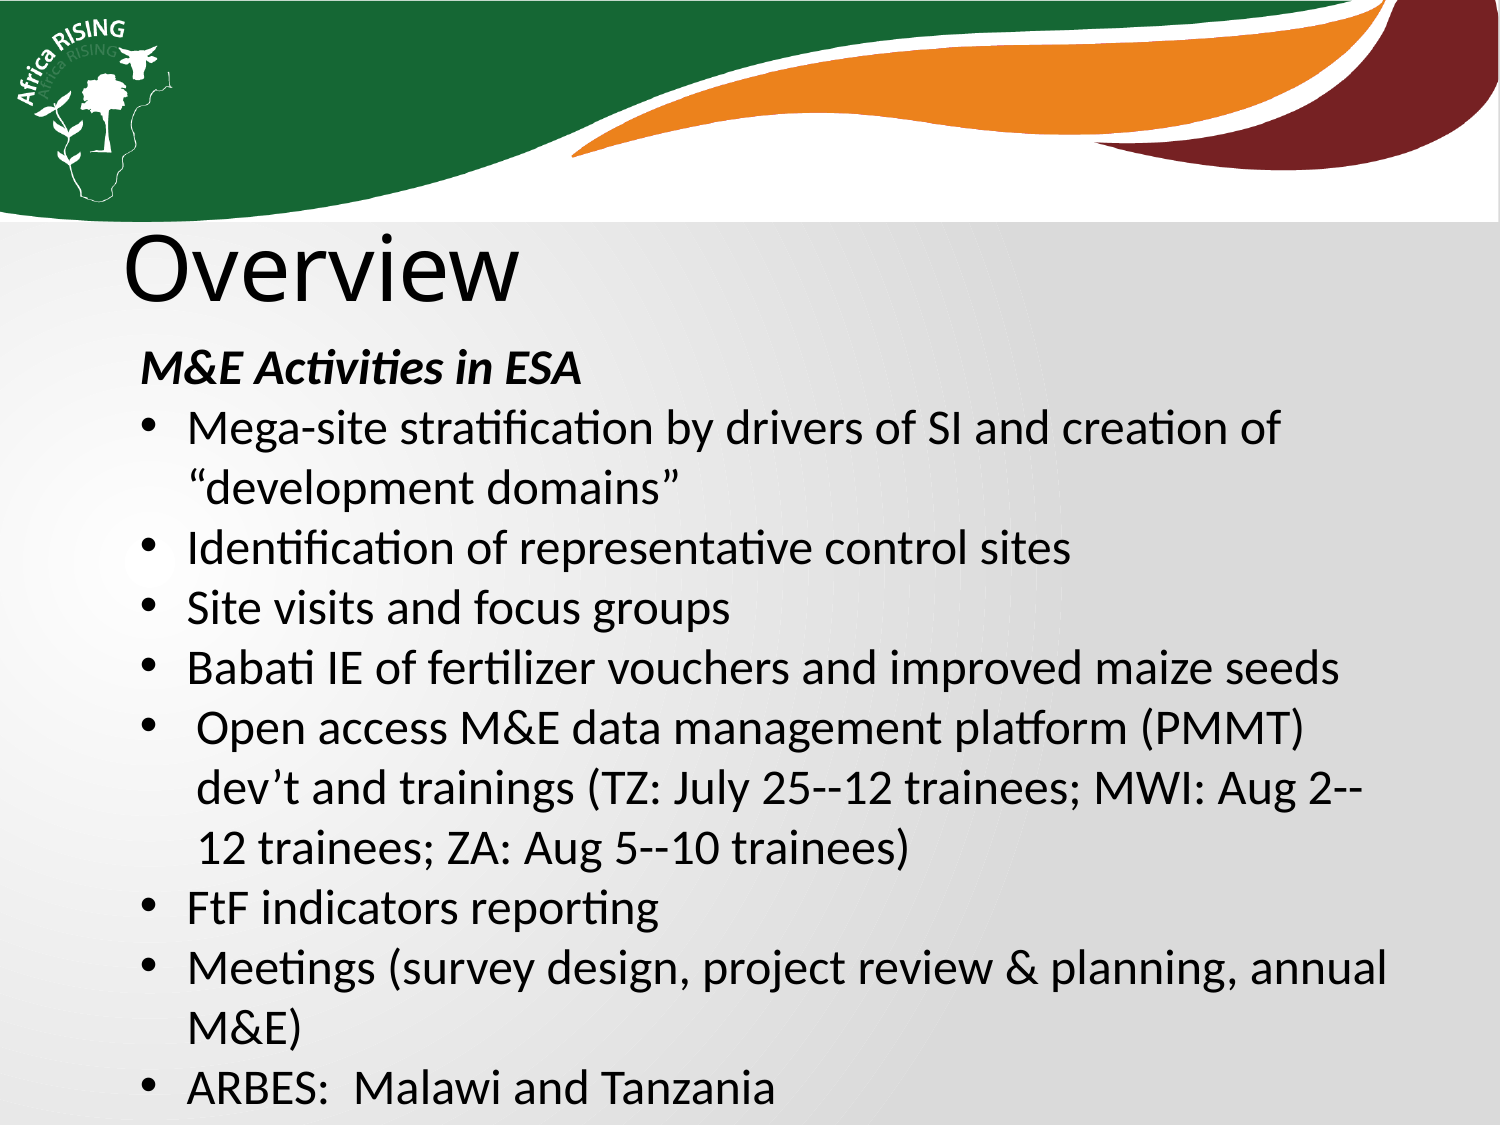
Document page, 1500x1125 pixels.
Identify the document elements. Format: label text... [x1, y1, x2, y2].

text_box M&E Activities in ESA Mega-site stratification by drivers of SI and creation of “development domains” Identification of representative control sites Site visits and focus groups Babati IE of fertilizer vouchers and improved maize seeds Open access M&E data management platform (PMMT) dev’t and trainings (TZ: July 25--12 trainees; MWI: Aug 2--12 trainees; ZA: Aug 5--10 trainees) FtF indicators reporting Meetings (survey design, project review & planning, annual M&E) ARBES: Malawi and Tanzania [124, 326, 1413, 1125]
picture [0, 0, 1499, 222]
list Overview [87, 202, 1363, 341]
